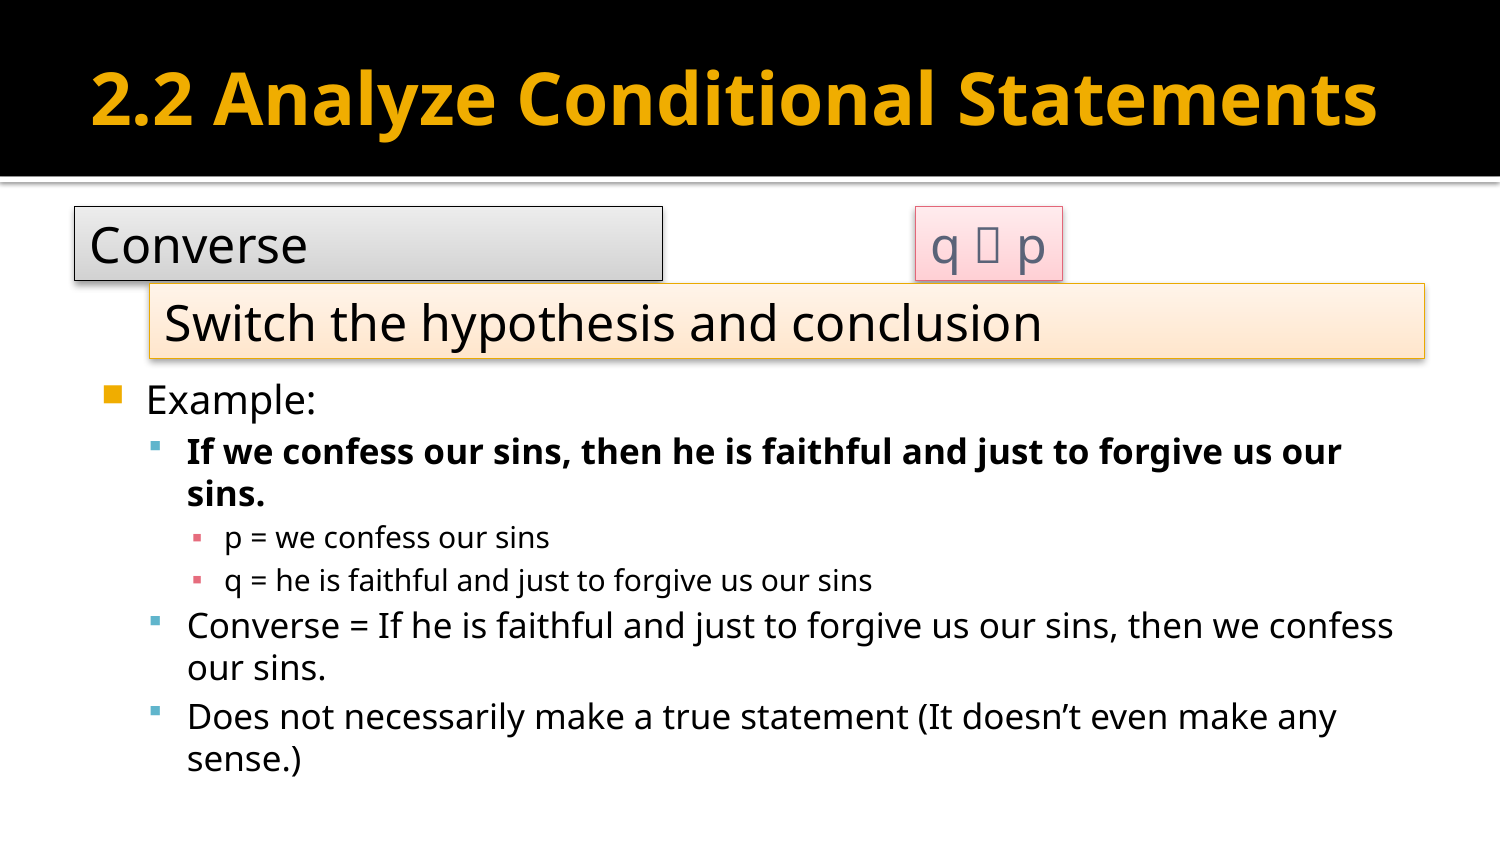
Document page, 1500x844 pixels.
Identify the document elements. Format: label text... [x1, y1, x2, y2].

title 2.2 Analyze Conditional Statements [75, 19, 1425, 174]
text_box Switch the hypothesis and conclusion [149, 283, 1425, 359]
text_box Converse [74, 206, 663, 281]
text_box q  p [915, 206, 1063, 281]
list Example: If we confess our sins, then he is faithful and just to forgive us our sins. p = we confess our sins q = he is faithful and just to forgive us our sins Converse = If he is faithful and just to forgive us our sins, then we confess our sins. Does not necessarily make a true statement (It doesn’t even make any sense.) [75, 359, 1425, 788]
